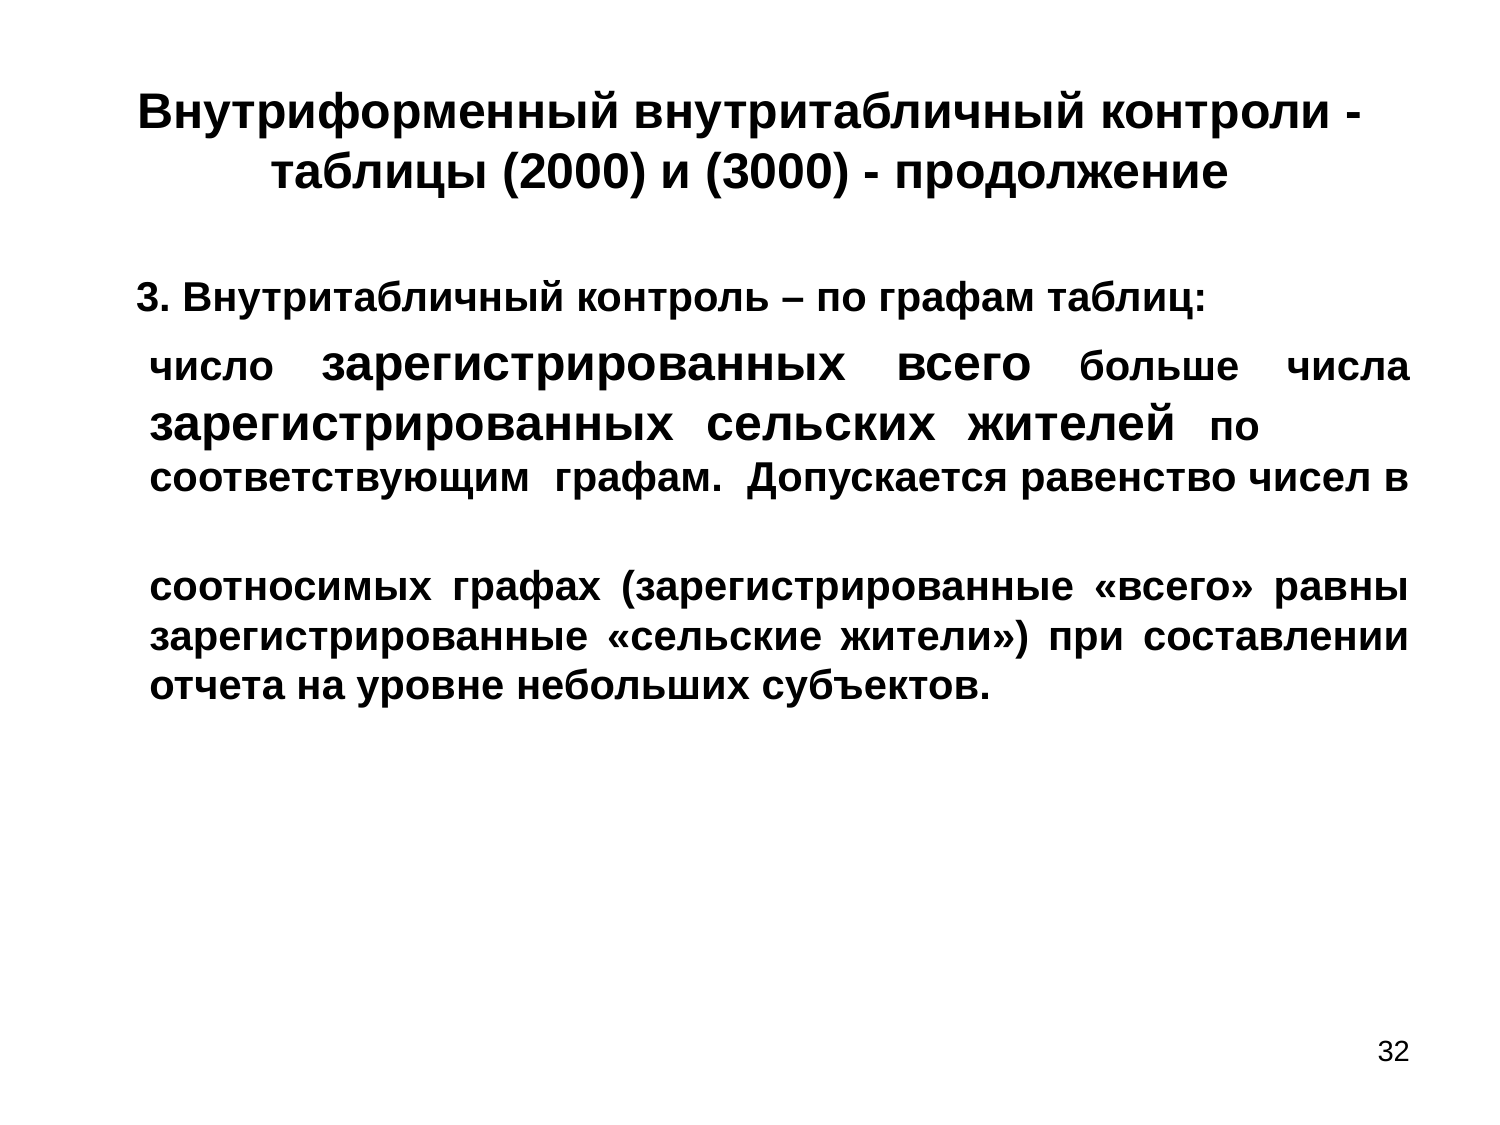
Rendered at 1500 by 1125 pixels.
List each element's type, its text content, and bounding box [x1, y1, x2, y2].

list 3. Внутритабличный контроль – по графам таблиц: число зарегистрированных всего больше числа зарегистрированных сельских жителей по соответствующим графам. Допускается равенство чисел в соотносимых графах (зарегистрированные «всего» равны зарегистрированные «сельские жители») при составлении отчета на уровне небольших субъектов. [74, 262, 1426, 1006]
slide_number 32 [1074, 1024, 1425, 1103]
title Внутриформенный внутритабличный контроли -таблицы (2000) и (3000) - продолжение [74, 44, 1426, 233]
